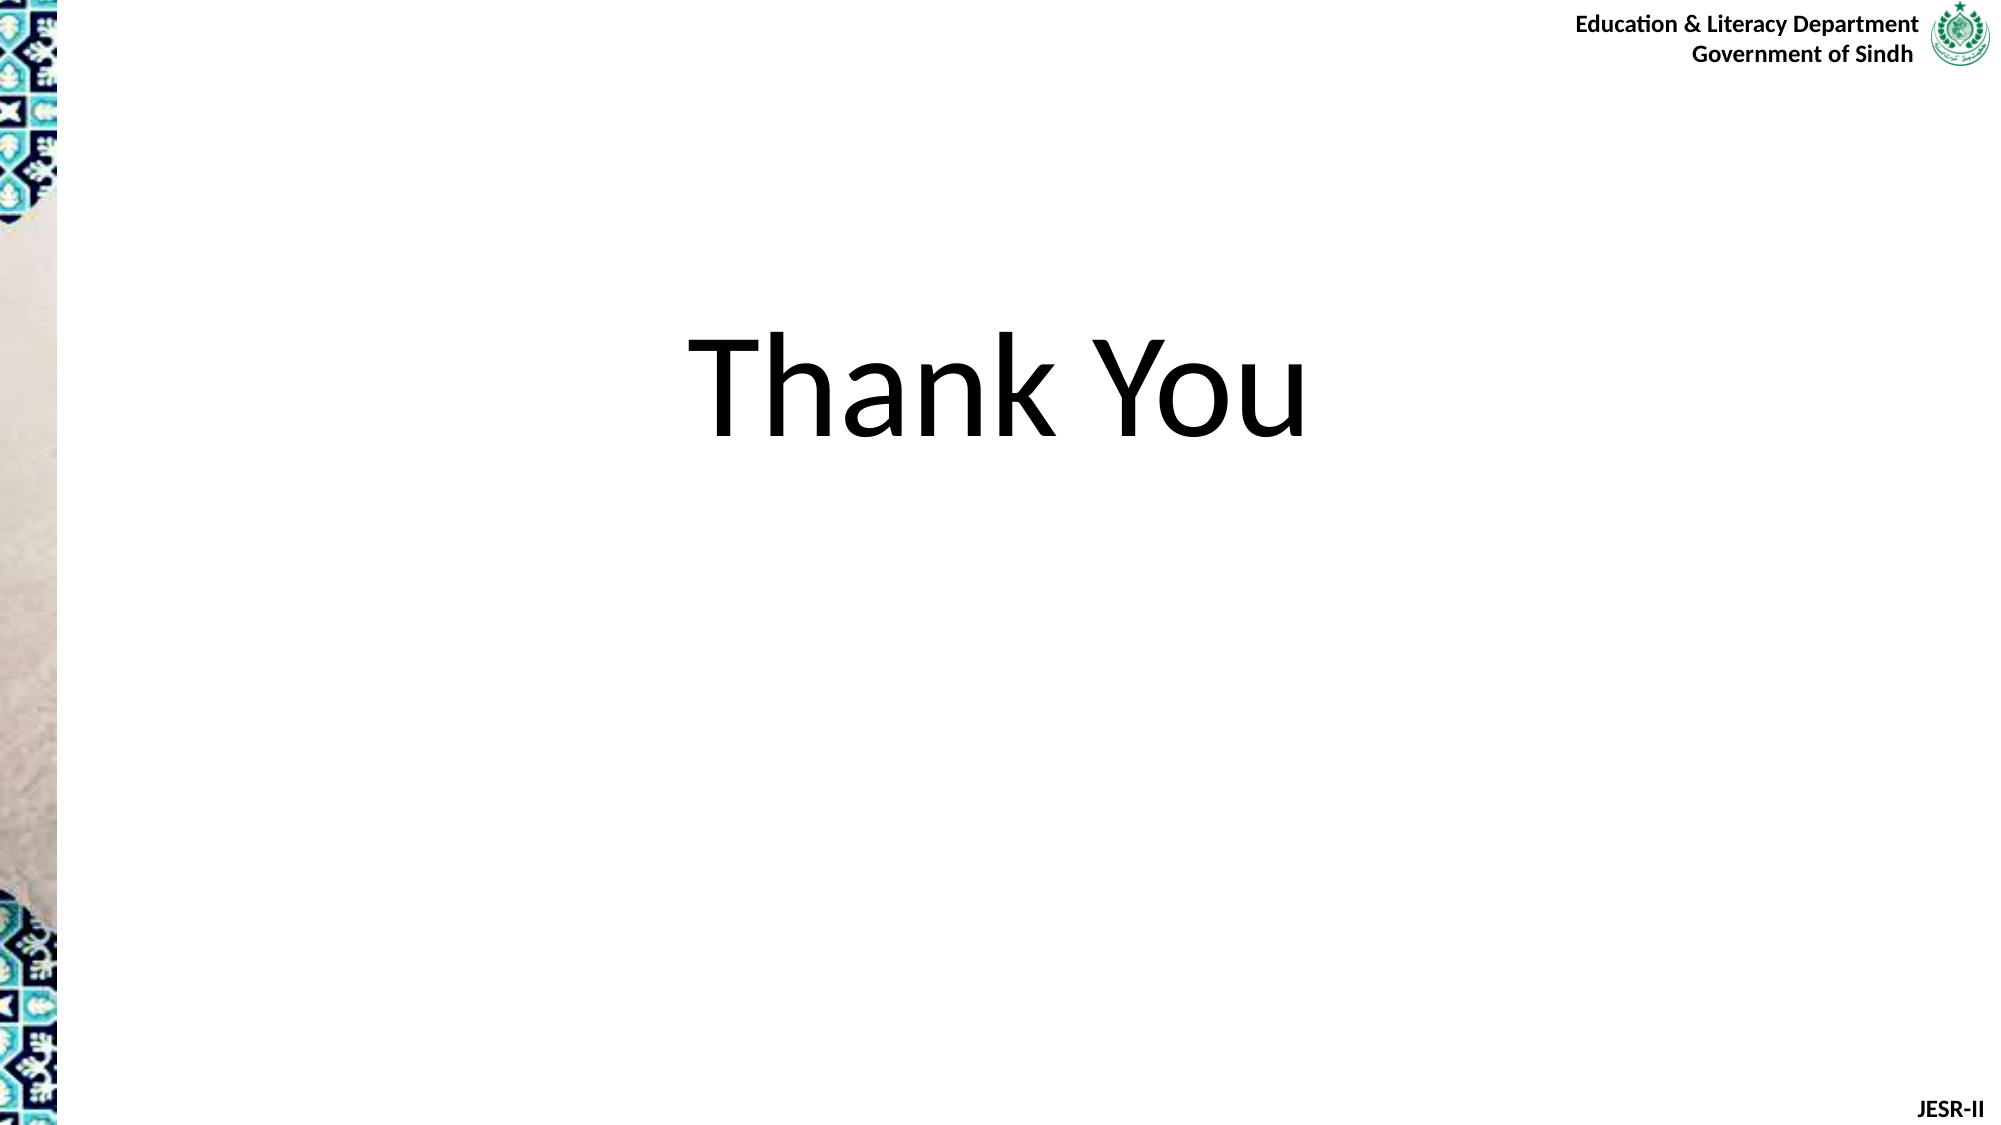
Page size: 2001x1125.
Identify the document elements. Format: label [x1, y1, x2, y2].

text_box [0, 0, 2000, 1125]
